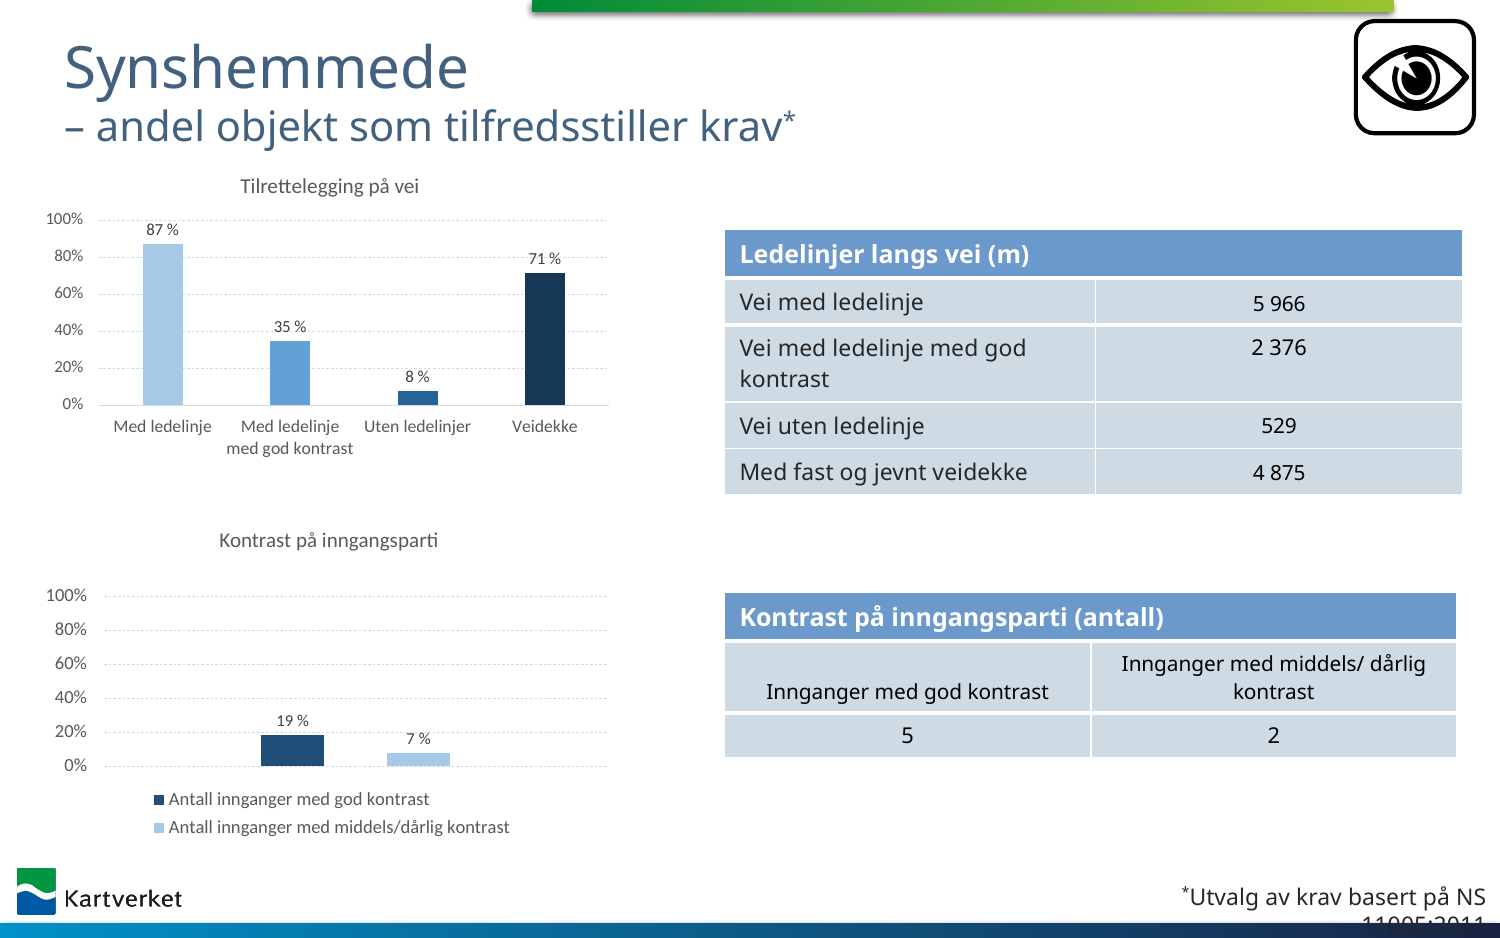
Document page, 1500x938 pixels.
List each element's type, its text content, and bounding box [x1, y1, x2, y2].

table_cell 5 [725, 715, 1090, 757]
table_cell Vei med ledelinje med god kontrast [725, 327, 1095, 401]
table_cell Med fast og jevnt veidekke [725, 449, 1095, 494]
text_box Synshemmede – andel objekt som tilfredsstiller krav* [49, 24, 1431, 158]
table_cell Innganger med god kontrast [725, 643, 1090, 711]
picture [41, 520, 617, 846]
text_box *Utvalg av krav basert på NS 11005:2011 [1068, 873, 1500, 938]
table_cell 2 [1092, 715, 1456, 757]
table_cell 5 966 [1096, 280, 1462, 323]
table_header Ledelinjer langs vei (m) [725, 230, 1462, 276]
table_header Kontrast på inngangsparti (antall) [725, 593, 1456, 639]
table_cell Vei med ledelinje [725, 280, 1095, 323]
table_cell 529 [1096, 403, 1462, 448]
picture [41, 166, 619, 492]
table_cell Innganger med middels/ dårlig kontrast [1092, 643, 1456, 711]
table_cell 4 875 [1096, 449, 1462, 494]
table_cell Vei uten ledelinje [725, 403, 1095, 448]
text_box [1355, 20, 1475, 134]
table_cell 2 376 [1096, 327, 1462, 401]
